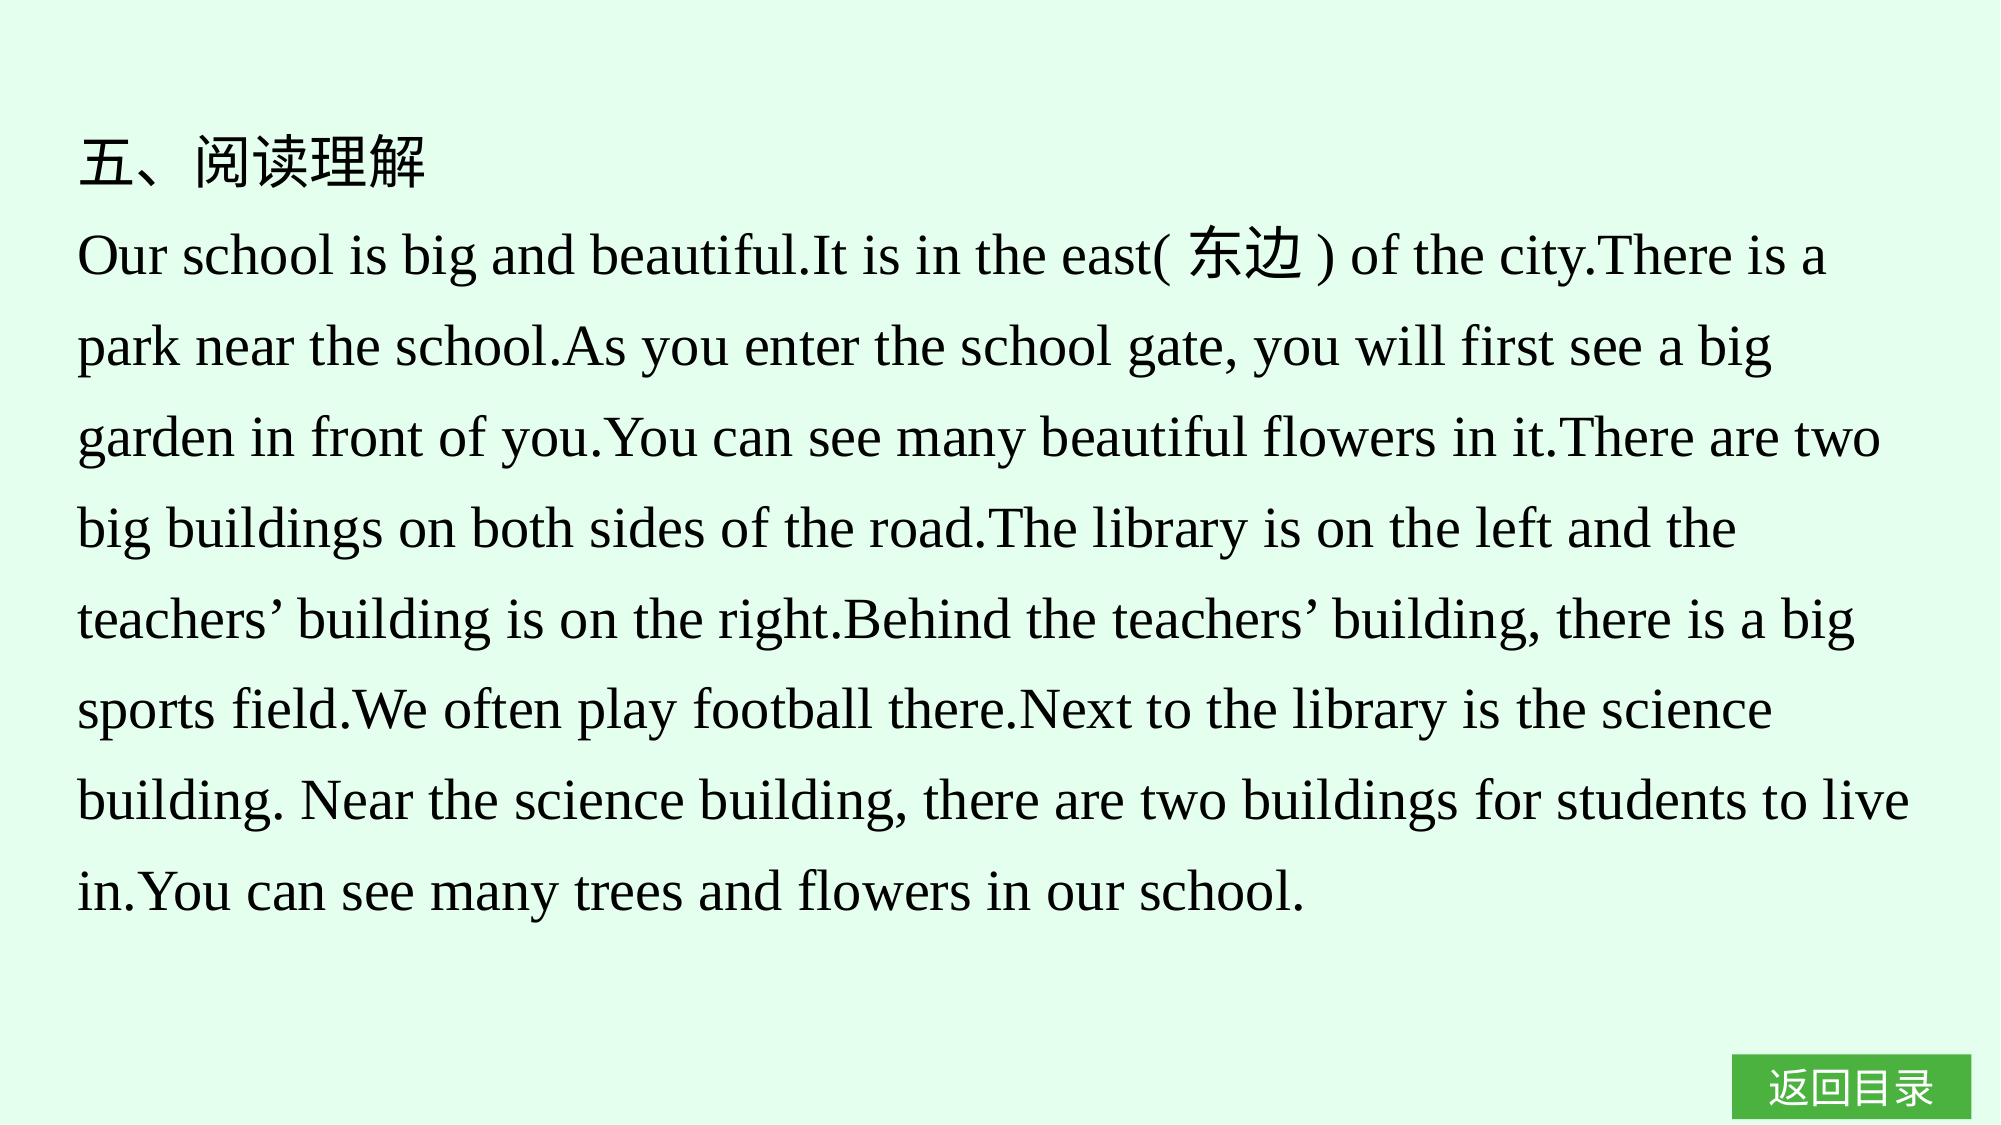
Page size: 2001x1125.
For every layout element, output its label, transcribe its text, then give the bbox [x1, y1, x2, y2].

text_box 五、阅读理解 Our school is big and beautiful.It is in the east(东边) of the city.There is a park near the school.As you enter the school gate, you will first see a big garden in front of you.You can see many beautiful flowers in it.There are two big buildings on both sides of the road.The library is on the left and the teachers’ building is on the right.Behind the teachers’ building, there is a big sports field.We often play football there.Next to the library is the science building. Near the science building, there are two buildings for students to live in.You can see many trees and flowers in our school. [62, 96, 1938, 930]
